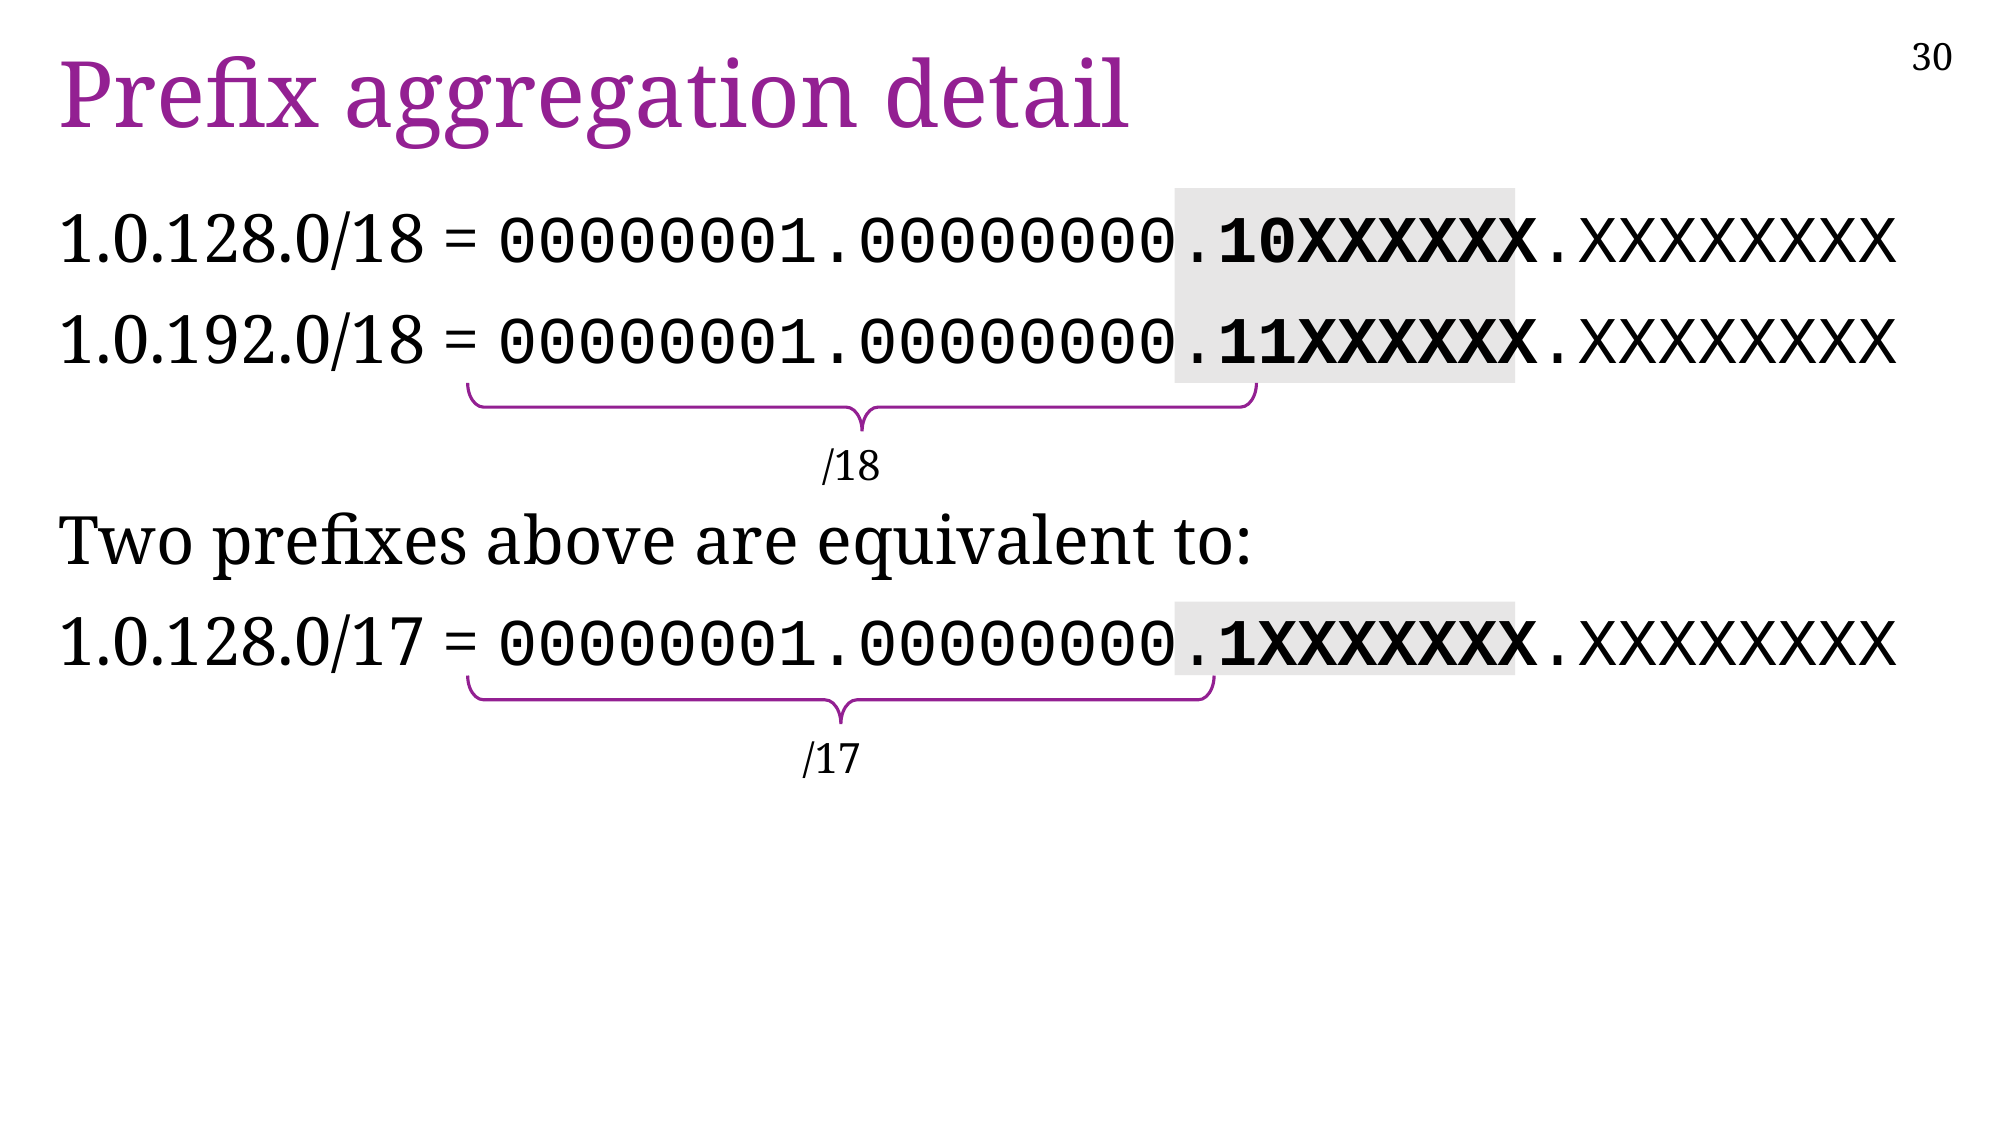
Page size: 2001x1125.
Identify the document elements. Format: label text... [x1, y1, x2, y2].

text_box [467, 382, 1257, 431]
text_box /17 [787, 724, 893, 789]
title Prefix aggregation detail [43, 25, 1953, 171]
text_box [467, 675, 1215, 724]
list 1.0.128.0/18 = 00000001.00000000.10XXXXXX.XXXXXXXX 1.0.192.0/18 = 00000001.00000000.11XXXXXX.XXXXXXXX Two prefixes above are equivalent to: 1.0.128.0/17 = 00000001.00000000.1XXXXXXX.XXXXXXXX [43, 188, 1953, 1106]
text_box /18 [807, 431, 919, 497]
